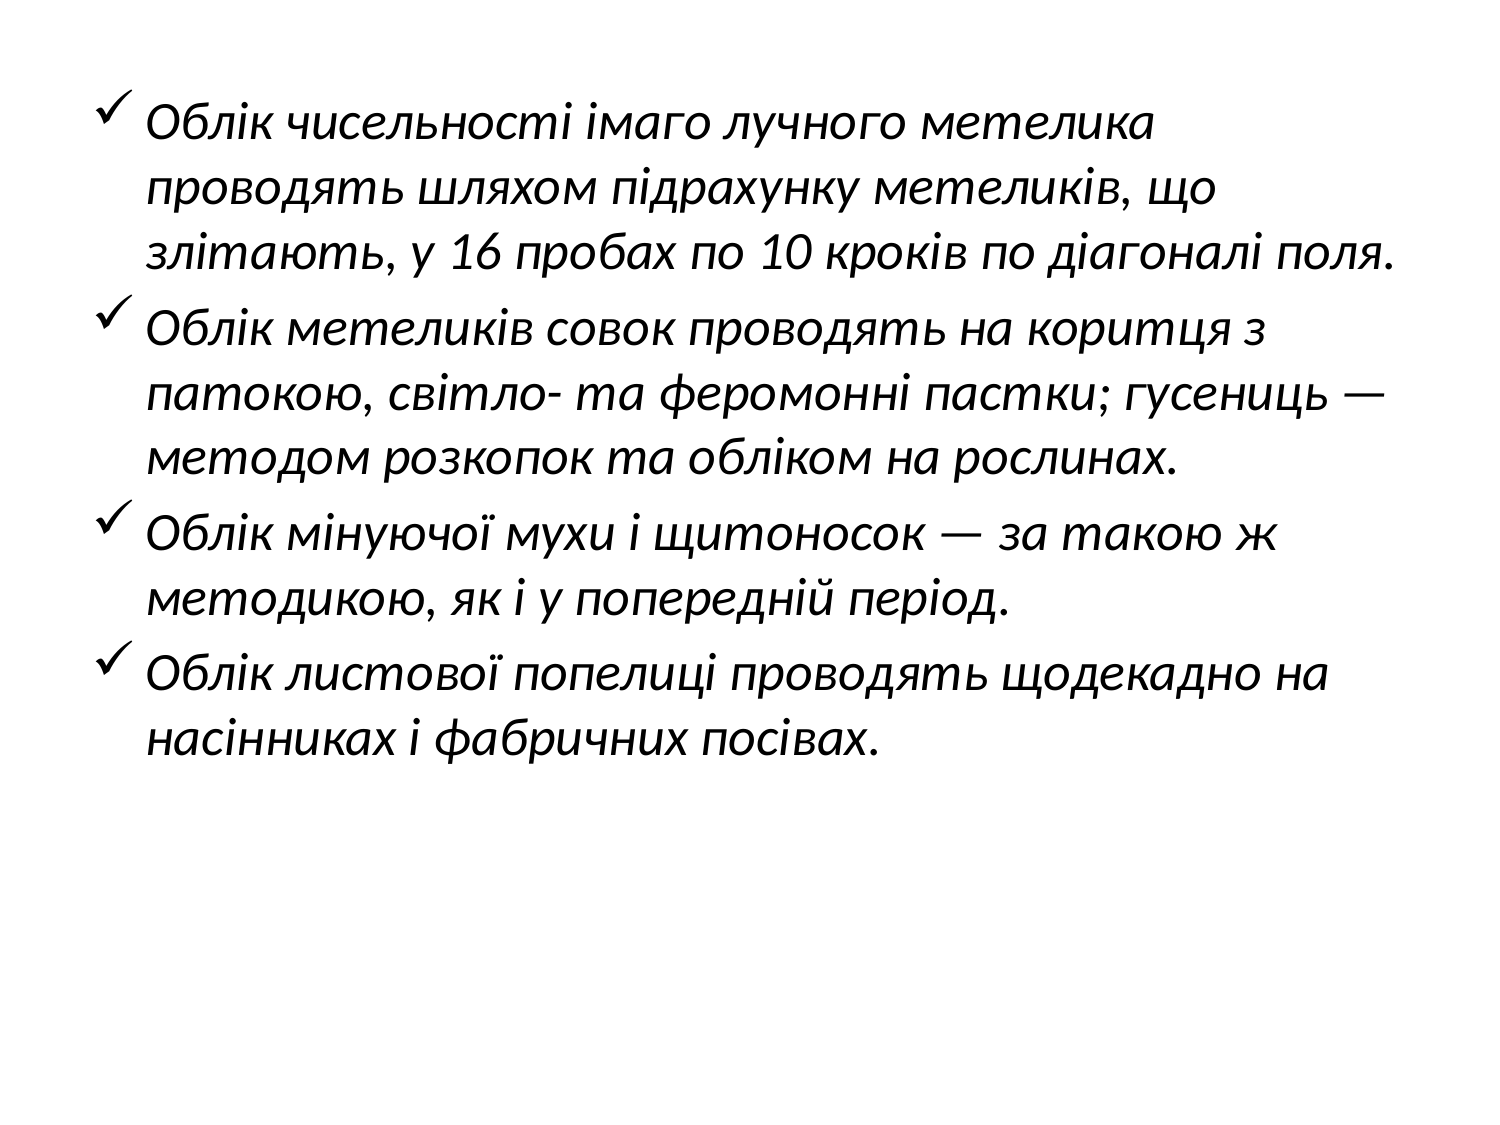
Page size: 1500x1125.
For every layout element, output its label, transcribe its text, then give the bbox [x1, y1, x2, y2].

list Облік чисельності імаго лучного метелика проводять шляхом підрахунку метеликів, що злітають, у 16 пробах по 10 кроків по діагоналі поля. Облік метеликів совок проводять на коритця з патокою, світло- та феромонні пастки; гусениць — методом розкопок та обліком на рослинах. Облік мінуючої мухи і щитоносок — за такою ж методикою, як і у попередній період. Облік листової попелиці проводять щодекадно на насінниках і фабричних посівах. [76, 78, 1427, 821]
